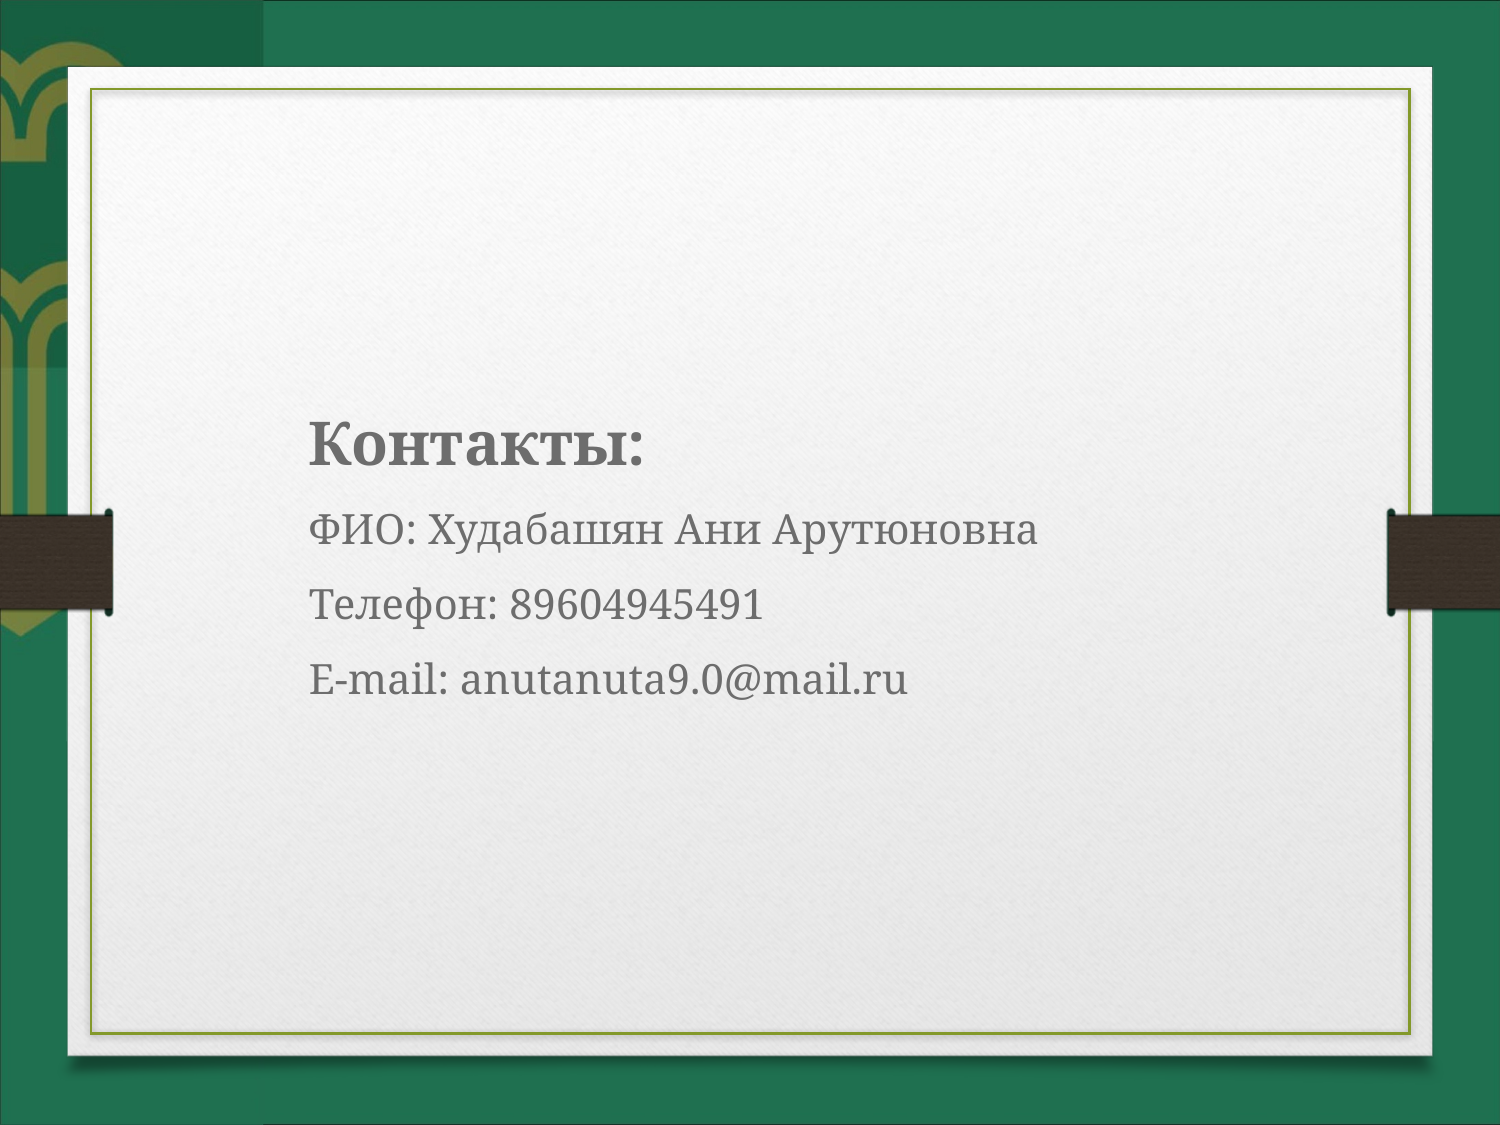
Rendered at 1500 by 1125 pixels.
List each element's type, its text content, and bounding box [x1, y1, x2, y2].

title Контакты: ФИО: Худабашян Ани Арутюновна Телефон: 89604945491 E-mail: anutanuta9.0@mail.ru [294, 361, 1194, 881]
picture [0, 0, 1500, 1125]
